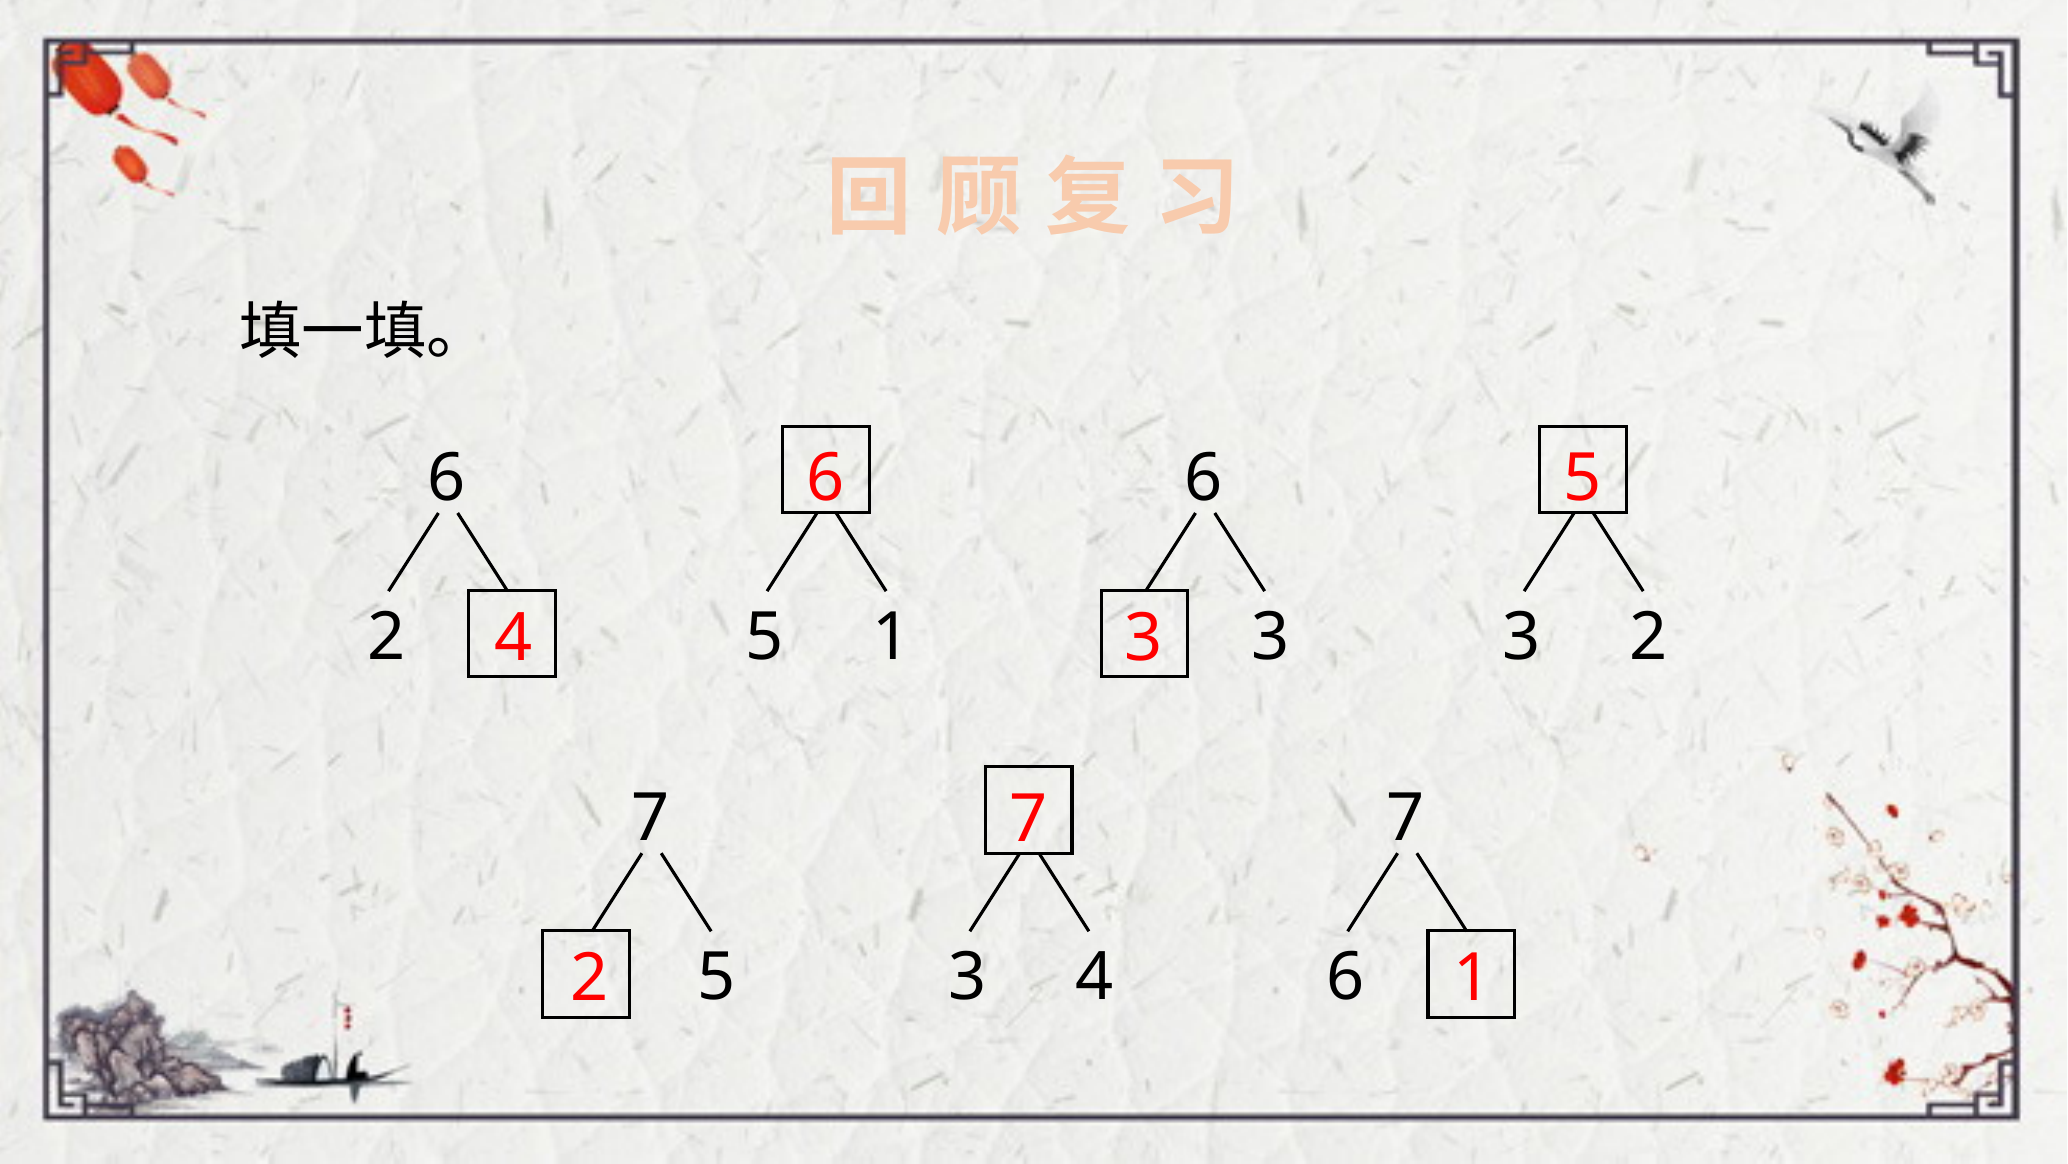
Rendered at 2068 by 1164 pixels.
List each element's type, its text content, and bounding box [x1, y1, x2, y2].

text_box 回 顾 复 习 [811, 135, 1256, 253]
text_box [542, 766, 767, 1022]
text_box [730, 426, 943, 682]
text_box 填一填。 [224, 245, 484, 373]
picture [0, 0, 2068, 1164]
text_box 4 [556, 585, 564, 681]
text_box 1 [1515, 925, 1523, 1021]
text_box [1101, 426, 1321, 682]
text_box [352, 426, 556, 682]
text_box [933, 766, 1145, 1022]
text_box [1311, 766, 1515, 1022]
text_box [1487, 426, 1700, 682]
